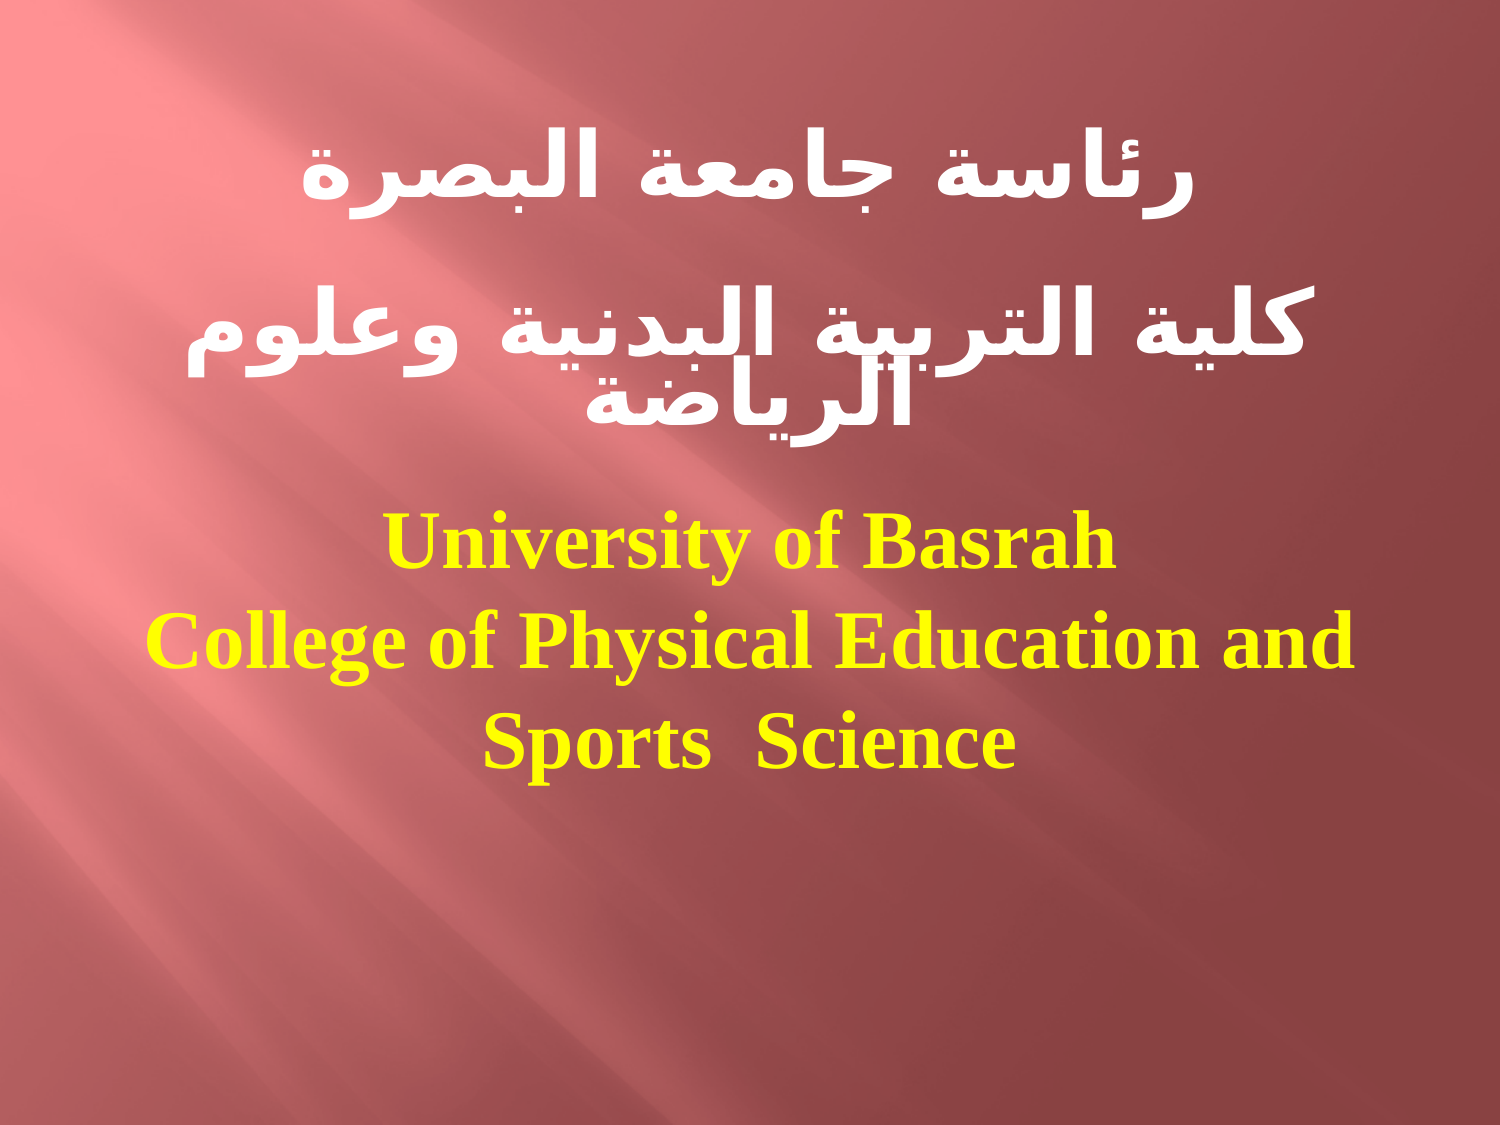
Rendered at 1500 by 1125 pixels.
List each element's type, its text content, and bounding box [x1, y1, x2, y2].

subtitle رئاسة جامعة البصرة كلية التربية البدنية وعلوم الرياضة University of Basrah College of Physical Education and Sports Science [75, 50, 1425, 775]
